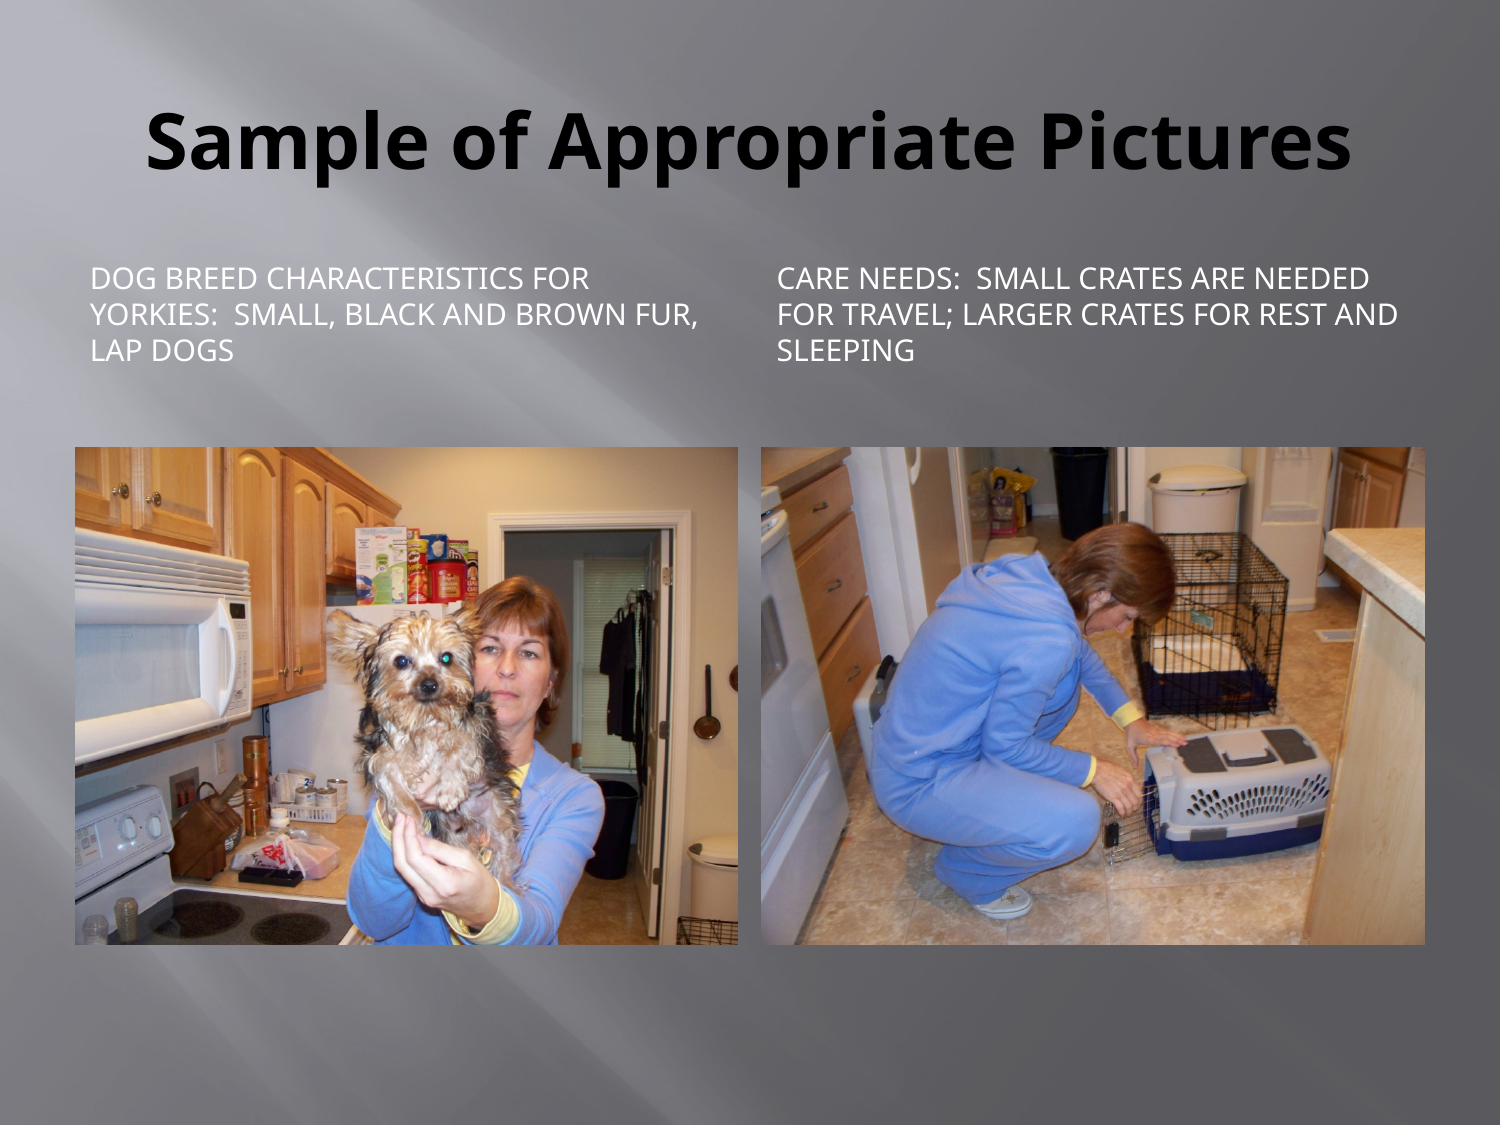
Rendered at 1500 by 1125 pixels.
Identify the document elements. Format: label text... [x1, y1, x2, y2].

title Sample of Appropriate Pictures [75, 44, 1425, 233]
list Care Needs: Small crates are needed for travel; larger crates for rest and sleeping [761, 251, 1425, 375]
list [761, 447, 1426, 945]
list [74, 447, 738, 945]
list Dog Breed Characteristics for Yorkies: small, black and brown fur, lap dogs [75, 251, 738, 375]
